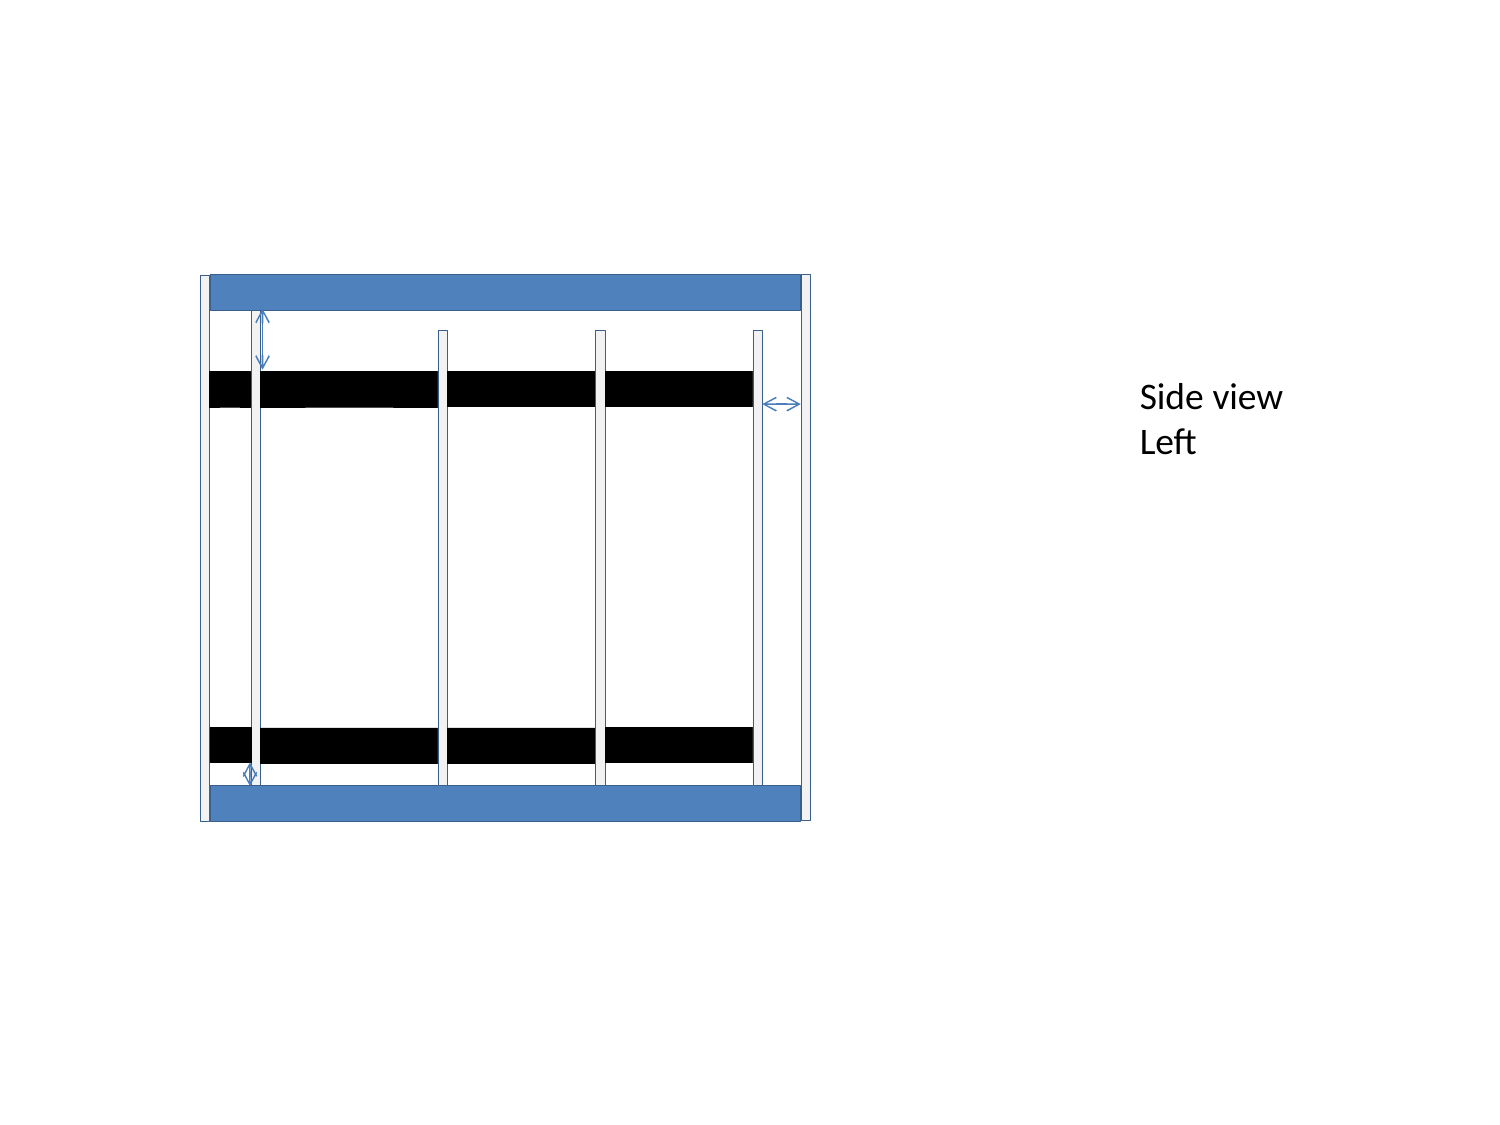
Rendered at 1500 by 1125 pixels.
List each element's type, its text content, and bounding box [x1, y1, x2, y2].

text_box Side view Left [1125, 364, 1300, 470]
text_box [199, 274, 811, 822]
